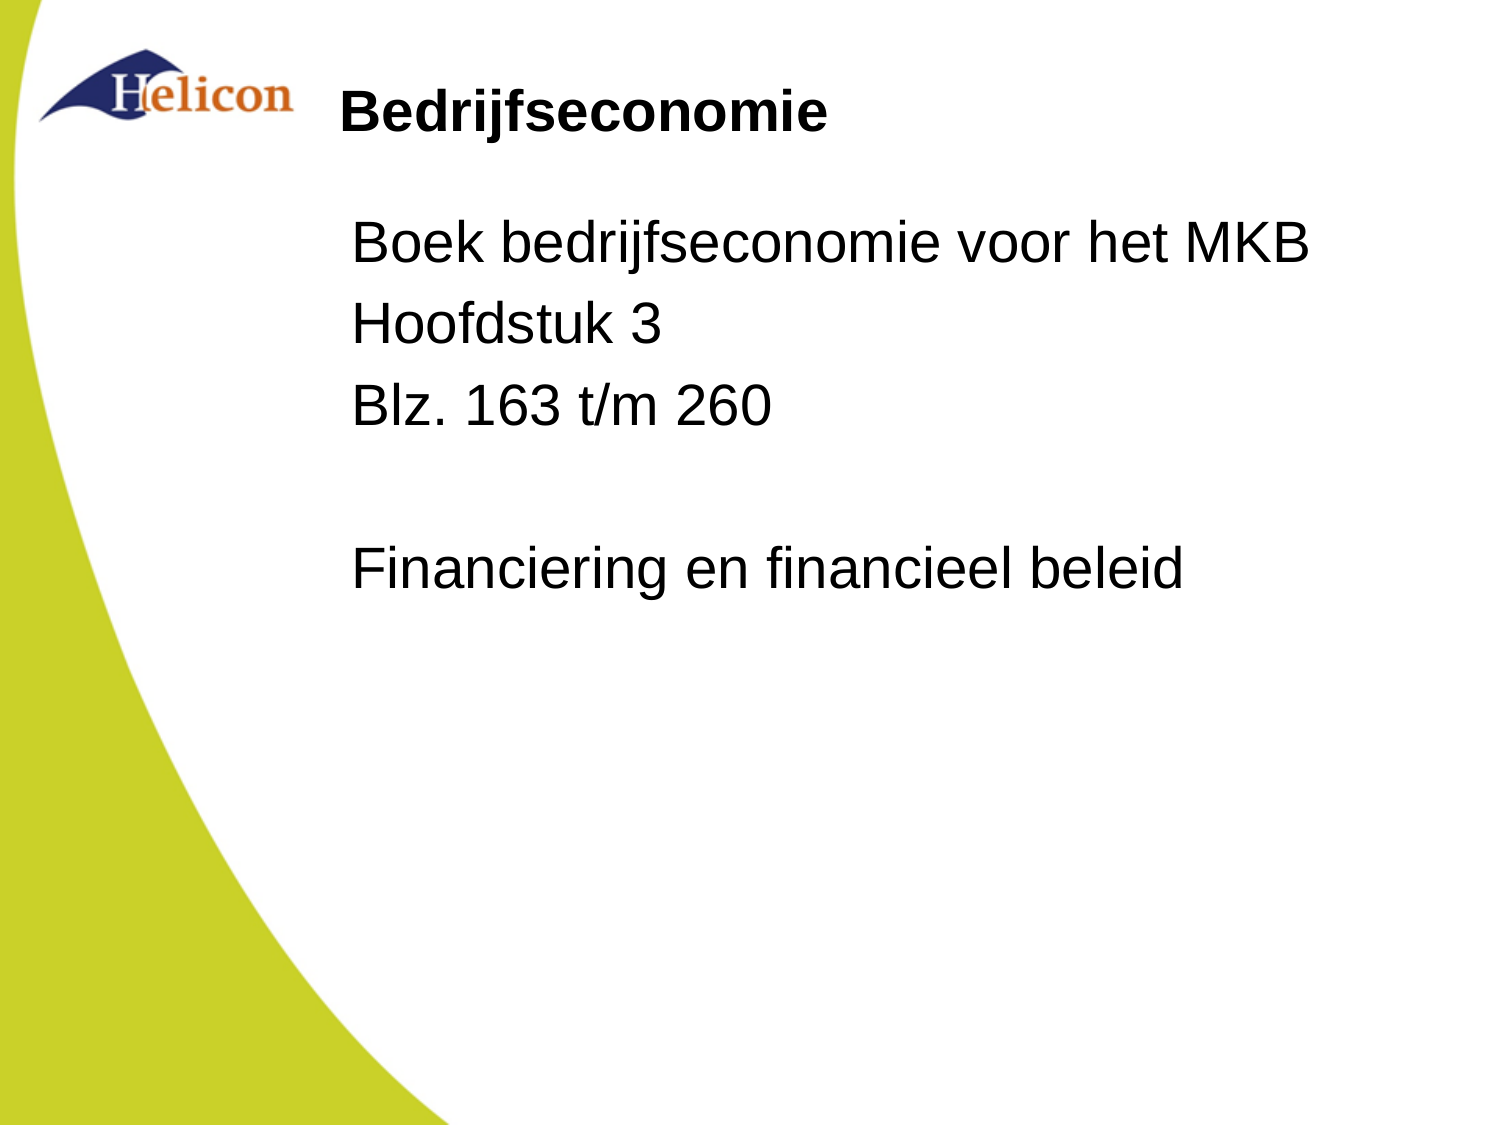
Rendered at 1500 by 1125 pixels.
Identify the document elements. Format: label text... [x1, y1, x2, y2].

picture [0, 0, 1500, 1125]
title Bedrijfseconomie [324, 54, 1415, 161]
list Boek bedrijfseconomie voor het MKB Hoofdstuk 3 Blz. 163 t/m 260 Financiering en financieel beleid [336, 196, 1425, 1005]
